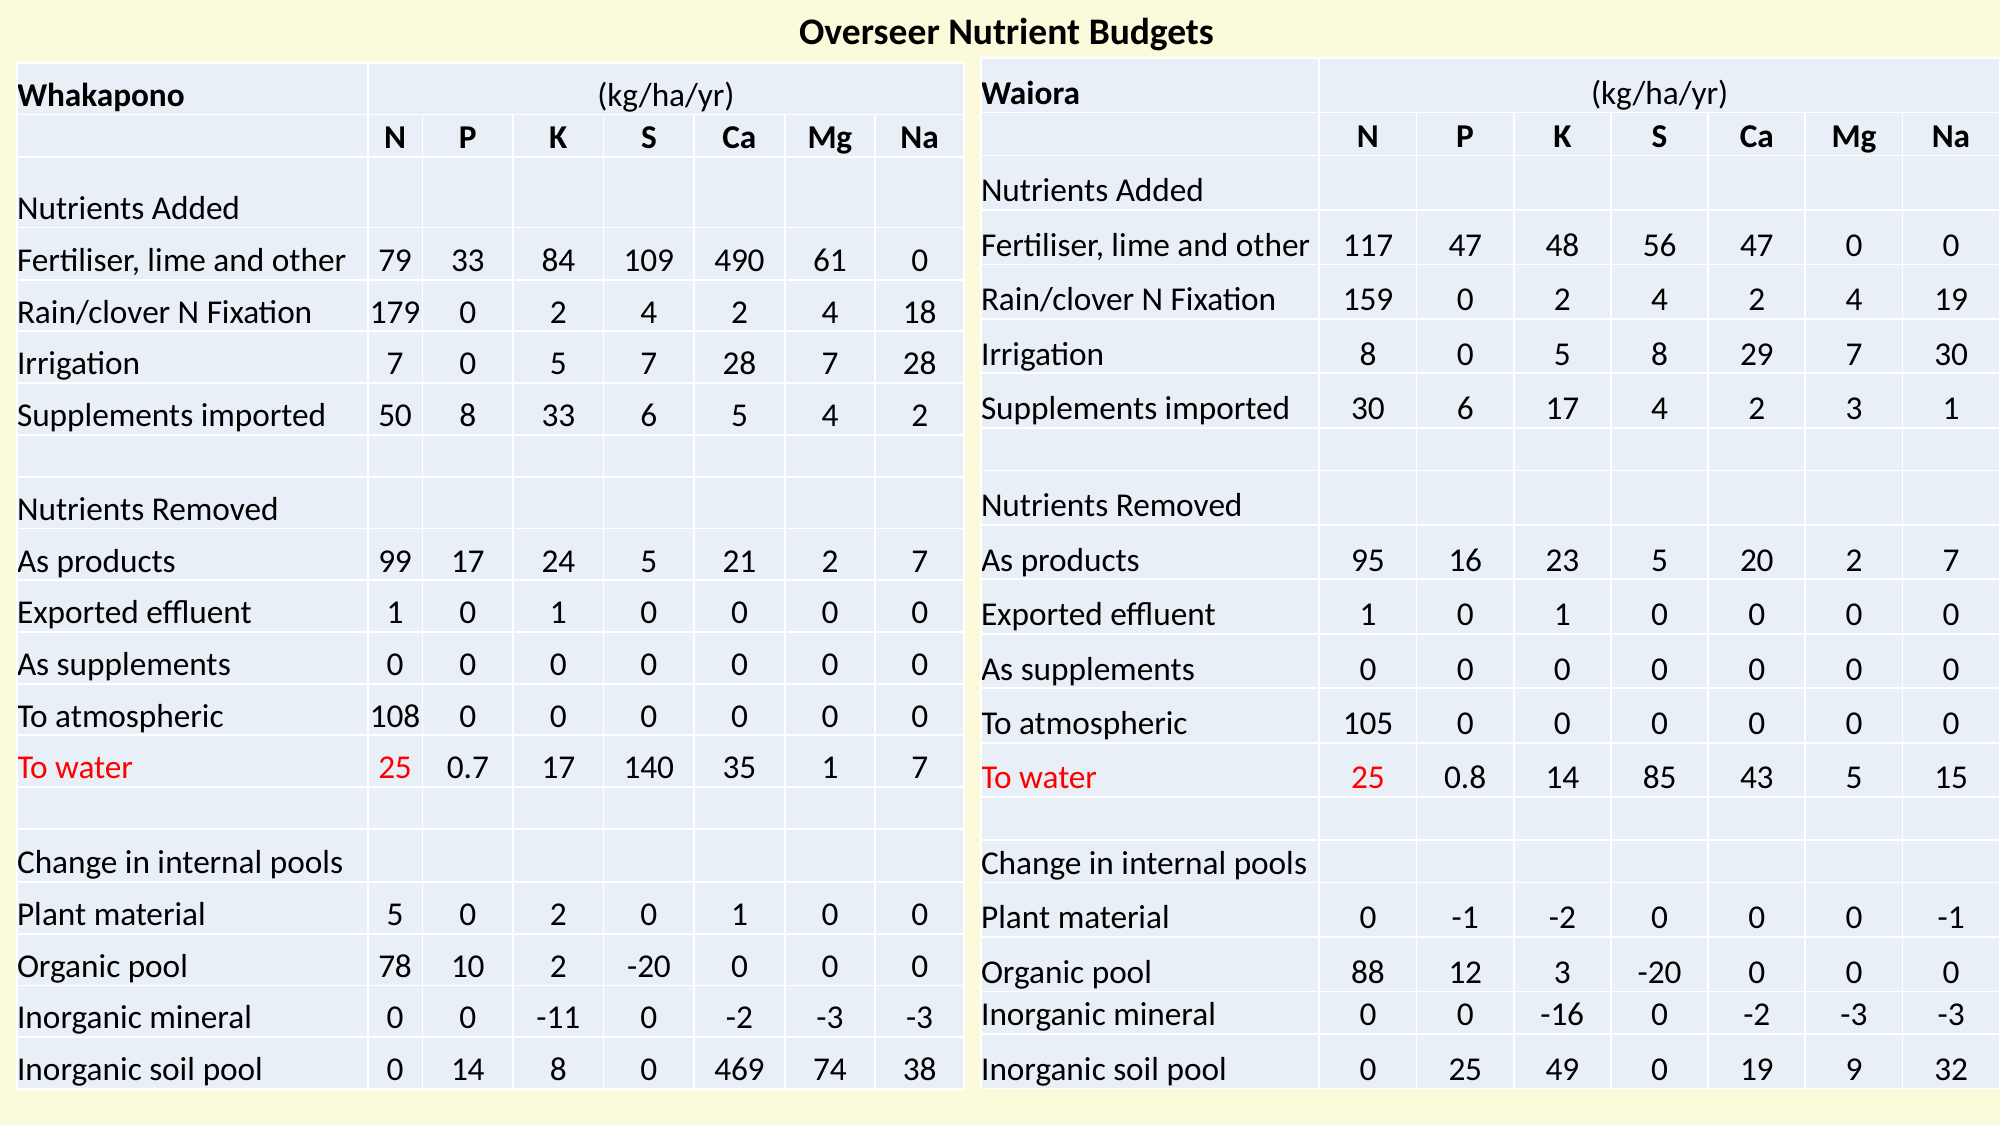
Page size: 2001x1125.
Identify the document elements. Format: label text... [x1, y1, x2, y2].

table_cell [604, 158, 693, 227]
table_cell 7 [876, 736, 963, 786]
table_cell Supplements imported [18, 384, 367, 434]
table_cell 5 [514, 332, 603, 382]
table_cell [695, 478, 784, 528]
table_cell 1 [786, 736, 874, 786]
table_cell [1612, 798, 1707, 839]
table_cell 0 [876, 883, 963, 933]
table_cell 0 [1709, 580, 1804, 633]
table_cell 25 [1417, 1035, 1513, 1088]
table_cell 0 [1320, 635, 1416, 687]
table_cell 14 [423, 1038, 512, 1088]
table_cell [786, 788, 874, 828]
table_cell 7 [786, 332, 874, 382]
table_cell 105 [1320, 689, 1416, 742]
table_cell -1 [1417, 883, 1513, 936]
table_cell 490 [695, 228, 784, 279]
table_cell Inorganic soil pool [18, 1038, 367, 1088]
table_cell 8 [1612, 320, 1707, 372]
table_cell 0 [604, 986, 693, 1036]
table_cell S [1612, 113, 1707, 155]
table_cell Na [1903, 113, 1999, 155]
table_cell [514, 436, 603, 476]
table_cell 25 [369, 736, 422, 786]
table_cell 50 [369, 384, 422, 434]
table_cell Inorganic mineral [982, 992, 1318, 1033]
table_cell 0 [604, 1038, 693, 1088]
table_cell [876, 788, 963, 828]
table_cell [1320, 429, 1416, 470]
table_cell Organic pool [982, 938, 1318, 991]
table_cell 0 [604, 685, 693, 734]
table_cell 1 [695, 883, 784, 933]
table_cell 12 [1417, 938, 1513, 991]
table_cell [1903, 429, 1999, 470]
table_cell K [1515, 113, 1610, 155]
table_cell 0.8 [1417, 744, 1513, 796]
table_cell As products [18, 529, 367, 579]
table_cell 0 [369, 1038, 422, 1088]
table_cell Irrigation [982, 320, 1318, 372]
table_cell Exported effluent [18, 581, 367, 631]
table_header (kg/ha/yr) [369, 64, 963, 114]
table_cell 0 [423, 581, 512, 631]
table_cell 0 [1515, 689, 1610, 742]
table_cell 0 [1903, 689, 1999, 742]
table_cell 2 [1709, 265, 1804, 318]
table_cell [1709, 841, 1804, 882]
table_cell [1320, 156, 1416, 209]
table_cell [604, 830, 693, 881]
table_cell Nutrients Removed [18, 478, 367, 528]
table_cell As products [982, 526, 1318, 578]
table_cell 33 [423, 228, 512, 279]
table_cell 0 [1612, 689, 1707, 742]
table_cell 88 [1320, 938, 1416, 991]
table_cell -20 [1612, 938, 1707, 991]
table_cell [514, 830, 603, 881]
table_cell [423, 830, 512, 881]
table_cell [695, 830, 784, 881]
table_cell 0 [1806, 883, 1902, 936]
table_cell [982, 798, 1318, 839]
table_cell 4 [1612, 374, 1707, 427]
table_header Waiora [982, 60, 1318, 112]
table_cell 0 [514, 685, 603, 734]
table_cell 47 [1709, 211, 1804, 264]
table_cell [982, 113, 1318, 155]
table_cell As supplements [982, 635, 1318, 687]
table_cell K [514, 115, 603, 156]
table_cell 7 [604, 332, 693, 382]
table_cell 6 [604, 384, 693, 434]
table_cell [1417, 429, 1513, 470]
table_cell 0 [604, 633, 693, 683]
table_cell 108 [369, 685, 422, 734]
table_cell Ca [1709, 113, 1804, 155]
table_cell Plant material [18, 883, 367, 933]
table_cell Rain/clover N Fixation [982, 265, 1318, 318]
table_cell 99 [369, 529, 422, 579]
table_cell 0 [1709, 938, 1804, 991]
table_cell [1709, 471, 1804, 524]
table_cell 2 [514, 883, 603, 933]
table_cell To water [982, 744, 1318, 796]
table_cell 0 [1903, 635, 1999, 687]
table_cell 30 [1903, 320, 1999, 372]
table_cell 0 [1612, 580, 1707, 633]
table_cell 2 [876, 384, 963, 434]
table_cell 4 [786, 384, 874, 434]
table_cell Change in internal pools [18, 830, 367, 881]
table_cell 0 [1709, 689, 1804, 742]
table_cell 0 [423, 332, 512, 382]
table_cell 0 [1417, 689, 1513, 742]
table_cell [1320, 798, 1416, 839]
table_cell 1 [514, 581, 603, 631]
table_cell 0 [1417, 992, 1513, 1033]
table_cell 0 [786, 935, 874, 985]
table_cell Exported effluent [982, 580, 1318, 633]
table_cell [514, 788, 603, 828]
table_cell 32 [1903, 1035, 1999, 1088]
table_cell Organic pool [18, 935, 367, 985]
table_cell 117 [1320, 211, 1416, 264]
table_cell [1903, 798, 1999, 839]
table_cell 33 [514, 384, 603, 434]
table_cell [1709, 429, 1804, 470]
table_cell 47 [1417, 211, 1513, 264]
table_cell 0 [1709, 883, 1804, 936]
table_cell [1515, 156, 1610, 209]
table_cell Mg [786, 115, 874, 156]
table_cell 0 [1612, 992, 1707, 1033]
table_cell Fertiliser, lime and other [18, 228, 367, 279]
table_cell 28 [695, 332, 784, 382]
table_cell 79 [369, 228, 422, 279]
table_cell S [604, 115, 693, 156]
table_cell [1709, 156, 1804, 209]
table_cell Inorganic soil pool [982, 1035, 1318, 1088]
table_cell 4 [1806, 265, 1902, 318]
table_cell Ca [695, 115, 784, 156]
table_cell 3 [1515, 938, 1610, 991]
table_cell 14 [1515, 744, 1610, 796]
table_cell 0 [604, 883, 693, 933]
table_cell To water [18, 736, 367, 786]
table_cell [18, 115, 367, 156]
table_cell 0.7 [423, 736, 512, 786]
table_cell 2 [695, 281, 784, 330]
table_cell 25 [1320, 744, 1416, 796]
table_cell 0 [423, 685, 512, 734]
table_cell 7 [369, 332, 422, 382]
table_cell [1903, 841, 1999, 882]
table_cell 0 [876, 685, 963, 734]
table_cell 109 [604, 228, 693, 279]
table_cell [369, 158, 422, 227]
table_cell 4 [1612, 265, 1707, 318]
table_cell Change in internal pools [982, 841, 1318, 882]
table_cell 2 [1806, 526, 1902, 578]
table_cell [1515, 841, 1610, 882]
table_cell Na [876, 115, 963, 156]
table_cell 0 [1417, 320, 1513, 372]
table_cell 0 [1709, 635, 1804, 687]
table_cell 0 [786, 581, 874, 631]
table_cell 0 [1903, 211, 1999, 264]
table_cell 0 [1806, 580, 1902, 633]
table_cell [695, 436, 784, 476]
table_cell [423, 158, 512, 227]
table_cell 0 [1612, 1035, 1707, 1088]
table_cell 1 [1320, 580, 1416, 633]
table_cell 5 [369, 883, 422, 933]
table_cell 159 [1320, 265, 1416, 318]
table_cell 15 [1903, 744, 1999, 796]
table_cell To atmospheric [18, 685, 367, 734]
table_cell [786, 478, 874, 528]
table_cell 5 [604, 529, 693, 579]
table_cell 49 [1515, 1035, 1610, 1088]
table_cell [1612, 471, 1707, 524]
table_cell [1806, 798, 1902, 839]
table_cell 0 [604, 581, 693, 631]
table_cell [423, 788, 512, 828]
table_cell 0 [1903, 580, 1999, 633]
table_cell 0 [786, 883, 874, 933]
table_cell 21 [695, 529, 784, 579]
table_cell 23 [1515, 526, 1610, 578]
table_cell 0 [1320, 992, 1416, 1033]
table_cell 2 [786, 529, 874, 579]
table_cell -3 [1806, 992, 1902, 1033]
table_cell 2 [1709, 374, 1804, 427]
table_cell [18, 788, 367, 828]
table_cell [876, 830, 963, 881]
table_cell [876, 158, 963, 227]
table_cell 5 [695, 384, 784, 434]
table_cell [876, 478, 963, 528]
table_cell 7 [1806, 320, 1902, 372]
table_cell Supplements imported [982, 374, 1318, 427]
table_cell [1417, 156, 1513, 209]
table_cell 0 [1806, 938, 1902, 991]
table_cell [786, 158, 874, 227]
table_cell 0 [1612, 883, 1707, 936]
table_cell 0 [876, 581, 963, 631]
table_cell 0 [369, 633, 422, 683]
table_cell 8 [423, 384, 512, 434]
table_cell [369, 788, 422, 828]
table_cell 0 [423, 633, 512, 683]
table_cell [1612, 841, 1707, 882]
table_cell [1612, 429, 1707, 470]
table_cell 7 [1903, 526, 1999, 578]
table_cell 4 [604, 281, 693, 330]
table_cell 0 [695, 633, 784, 683]
table_cell [514, 478, 603, 528]
table_cell 0 [1903, 938, 1999, 991]
table_cell 0 [695, 685, 784, 734]
table_cell -3 [876, 986, 963, 1036]
table_cell 6 [1417, 374, 1513, 427]
table_cell 0 [1806, 689, 1902, 742]
table_cell 18 [876, 281, 963, 330]
table_cell 0 [876, 633, 963, 683]
table_cell As supplements [18, 633, 367, 683]
table_cell [1612, 156, 1707, 209]
table_cell 469 [695, 1038, 784, 1088]
text_box Overseer Nutrient Budgets [592, 0, 1421, 60]
table_cell 43 [1709, 744, 1804, 796]
table_cell [695, 158, 784, 227]
table_cell 19 [1903, 265, 1999, 318]
table_cell [423, 478, 512, 528]
table_cell [876, 436, 963, 476]
table_cell 0 [786, 685, 874, 734]
table_cell 0 [1806, 211, 1902, 264]
table_cell 0 [1320, 883, 1416, 936]
table_cell N [1320, 113, 1416, 155]
table_cell 17 [1515, 374, 1610, 427]
table_cell [1806, 471, 1902, 524]
table_cell 56 [1612, 211, 1707, 264]
table_cell [1806, 429, 1902, 470]
table_cell 0 [1612, 635, 1707, 687]
table_cell -16 [1515, 992, 1610, 1033]
table_cell 0 [1417, 635, 1513, 687]
table_cell 3 [1806, 374, 1902, 427]
table_cell -3 [1903, 992, 1999, 1033]
table_cell [18, 436, 367, 476]
table_cell 19 [1709, 1035, 1804, 1088]
table_cell [1515, 471, 1610, 524]
table_cell 7 [876, 529, 963, 579]
table_cell 1 [1903, 374, 1999, 427]
table_cell 38 [876, 1038, 963, 1088]
table_header (kg/ha/yr) [1320, 59, 1999, 112]
table_cell -11 [514, 986, 603, 1036]
table_cell Rain/clover N Fixation [18, 281, 367, 330]
table_cell 0 [514, 633, 603, 683]
table_cell 0 [369, 986, 422, 1036]
table_cell 179 [369, 281, 422, 330]
table_cell Plant material [982, 883, 1318, 936]
table_cell -2 [1709, 992, 1804, 1033]
table_cell [369, 436, 422, 476]
table_cell Nutrients Removed [982, 471, 1318, 524]
table_cell Irrigation [18, 332, 367, 382]
table_cell 4 [786, 281, 874, 330]
table_cell 16 [1417, 526, 1513, 578]
table_cell 95 [1320, 526, 1416, 578]
table_cell N [369, 115, 422, 156]
table_cell [369, 830, 422, 881]
table_cell [1903, 156, 1999, 209]
table_cell [1515, 798, 1610, 839]
table_cell Inorganic mineral [18, 986, 367, 1036]
table_cell 84 [514, 228, 603, 279]
table_cell 0 [423, 986, 512, 1036]
table_cell 10 [423, 935, 512, 985]
table_cell 30 [1320, 374, 1416, 427]
table_cell 74 [786, 1038, 874, 1088]
table_cell 0 [876, 228, 963, 279]
table_cell [1320, 841, 1416, 882]
table_cell [1417, 471, 1513, 524]
table_cell 24 [514, 529, 603, 579]
table_cell 29 [1709, 320, 1804, 372]
table_cell 0 [1417, 580, 1513, 633]
table_cell 5 [1612, 526, 1707, 578]
table_cell [369, 478, 422, 528]
table_cell Mg [1806, 113, 1902, 155]
table_cell 78 [369, 935, 422, 985]
table_cell [1515, 429, 1610, 470]
table_cell -2 [695, 986, 784, 1036]
table_cell [1417, 798, 1513, 839]
table_cell 0 [423, 883, 512, 933]
table_cell 0 [695, 935, 784, 985]
table_cell 0 [786, 633, 874, 683]
table_cell 9 [1806, 1035, 1902, 1088]
table_cell [1417, 841, 1513, 882]
table_cell 140 [604, 736, 693, 786]
table_cell [1903, 471, 1999, 524]
table_cell 0 [1515, 635, 1610, 687]
table_cell [786, 436, 874, 476]
table_cell 2 [1515, 265, 1610, 318]
table_cell [604, 436, 693, 476]
table_cell -3 [786, 986, 874, 1036]
table_cell 61 [786, 228, 874, 279]
table_cell Nutrients Added [18, 158, 367, 227]
table_cell [604, 478, 693, 528]
table_cell 1 [369, 581, 422, 631]
table_cell 2 [514, 935, 603, 985]
table_cell [1806, 156, 1902, 209]
table_cell 48 [1515, 211, 1610, 264]
table_cell [514, 158, 603, 227]
table_cell 0 [423, 281, 512, 330]
table_cell -20 [604, 935, 693, 985]
table_cell P [423, 115, 512, 156]
table_cell 0 [695, 581, 784, 631]
table_cell 35 [695, 736, 784, 786]
table_cell [604, 788, 693, 828]
table_cell Nutrients Added [982, 156, 1318, 209]
table_cell 0 [1320, 1035, 1416, 1088]
table_cell 1 [1515, 580, 1610, 633]
table_cell 5 [1515, 320, 1610, 372]
table_cell [1320, 471, 1416, 524]
table_cell [982, 429, 1318, 470]
table_cell 17 [423, 529, 512, 579]
table_cell P [1417, 113, 1513, 155]
table_cell -1 [1903, 883, 1999, 936]
table_cell 17 [514, 736, 603, 786]
table_cell [786, 830, 874, 881]
table_cell 2 [514, 281, 603, 330]
table_cell Fertiliser, lime and other [982, 211, 1318, 264]
table_cell [1806, 841, 1902, 882]
table_cell 85 [1612, 744, 1707, 796]
table_cell [1709, 798, 1804, 839]
table_cell -2 [1515, 883, 1610, 936]
table_cell 0 [1417, 265, 1513, 318]
table_cell 0 [876, 935, 963, 985]
table_cell [423, 436, 512, 476]
table_cell 20 [1709, 526, 1804, 578]
table_cell 8 [1320, 320, 1416, 372]
table_cell 8 [514, 1038, 603, 1088]
table_cell [695, 788, 784, 828]
table_header Whakapono [18, 64, 367, 114]
table_cell To atmospheric [982, 689, 1318, 742]
table_cell 0 [1806, 635, 1902, 687]
table_cell 28 [876, 332, 963, 382]
table_cell 5 [1806, 744, 1902, 796]
